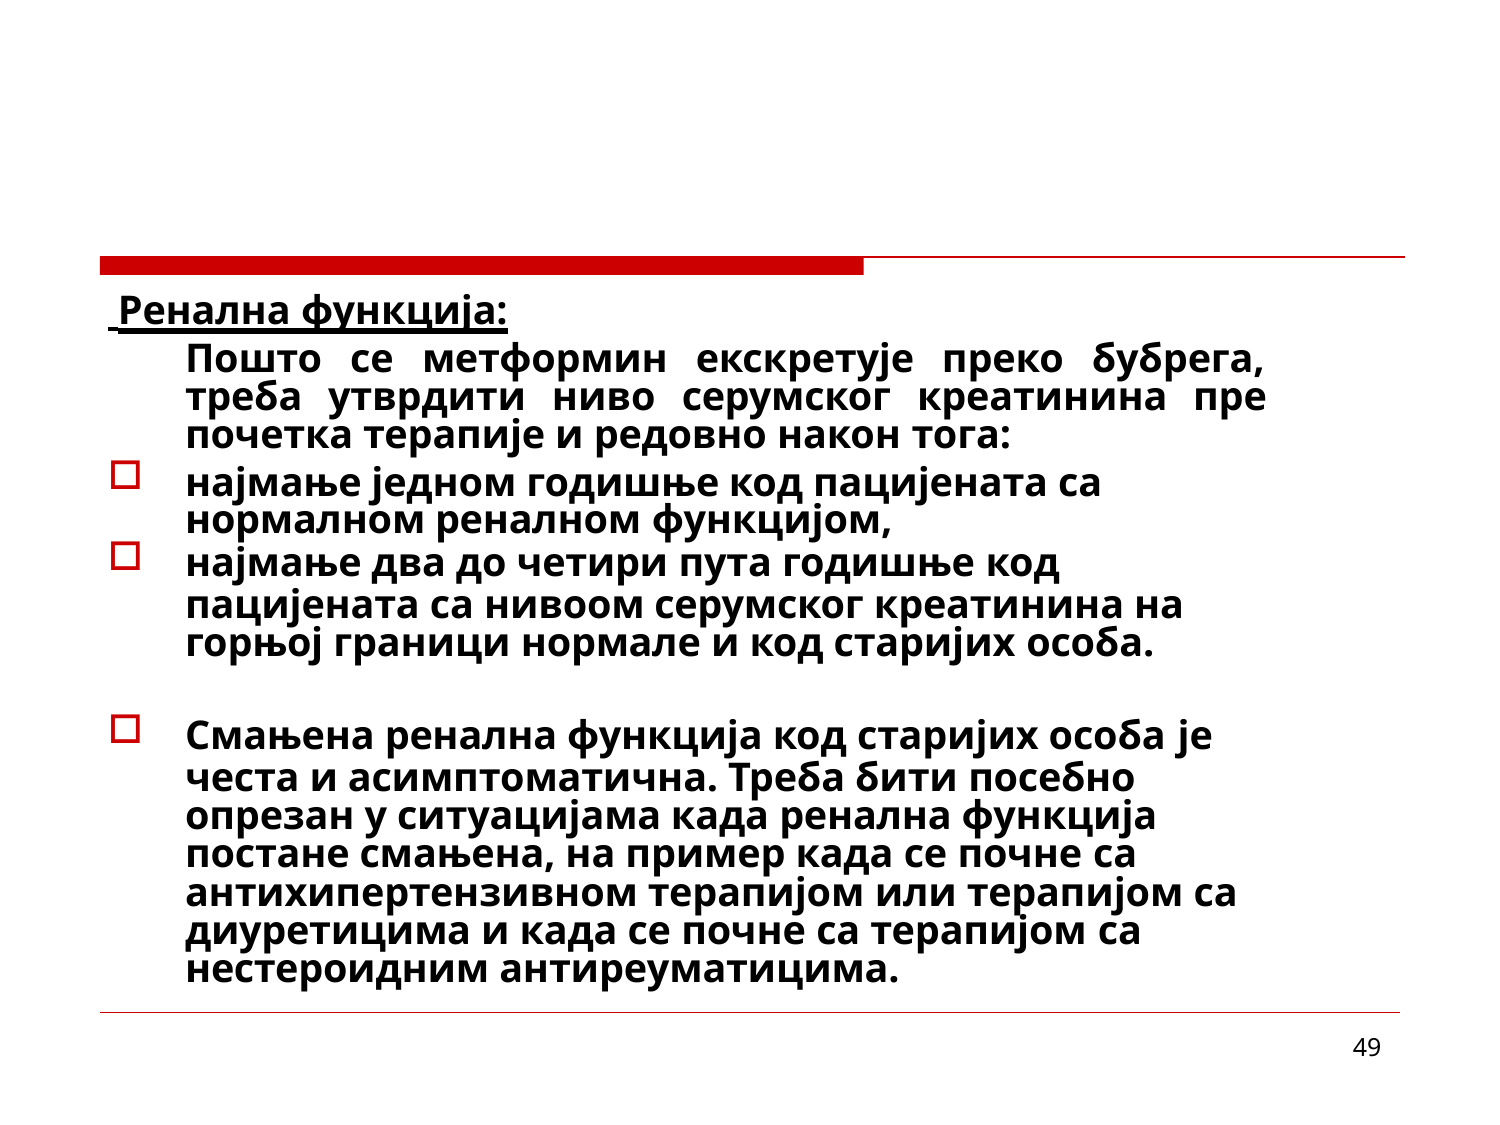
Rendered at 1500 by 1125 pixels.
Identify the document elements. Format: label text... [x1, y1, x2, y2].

slide_number 49 [1348, 1029, 1390, 1125]
text_box Ренална функција: Пошто се метформин екскретује преко бубрега, треба утврдити ниво серумског креатинина пре почетка терапије и редовно након тога: најмање једном годишње код пацијената са нормалном реналном функцијом, најмање два до четири пута годишње код пацијената са нивоом серумског креатинина на горњој граници нормале и код старијих особа. Смањена ренална функција код старијих особа је честа и асимптоматична. Треба бити посебно опрезан у ситуацијама када ренална функција постане смањена, на пример када се почне са антихипертензивном терапијом или терапијом са диуретицима и када се почне са терапијом са нестероидним антиреуматицима. [105, 283, 1343, 991]
